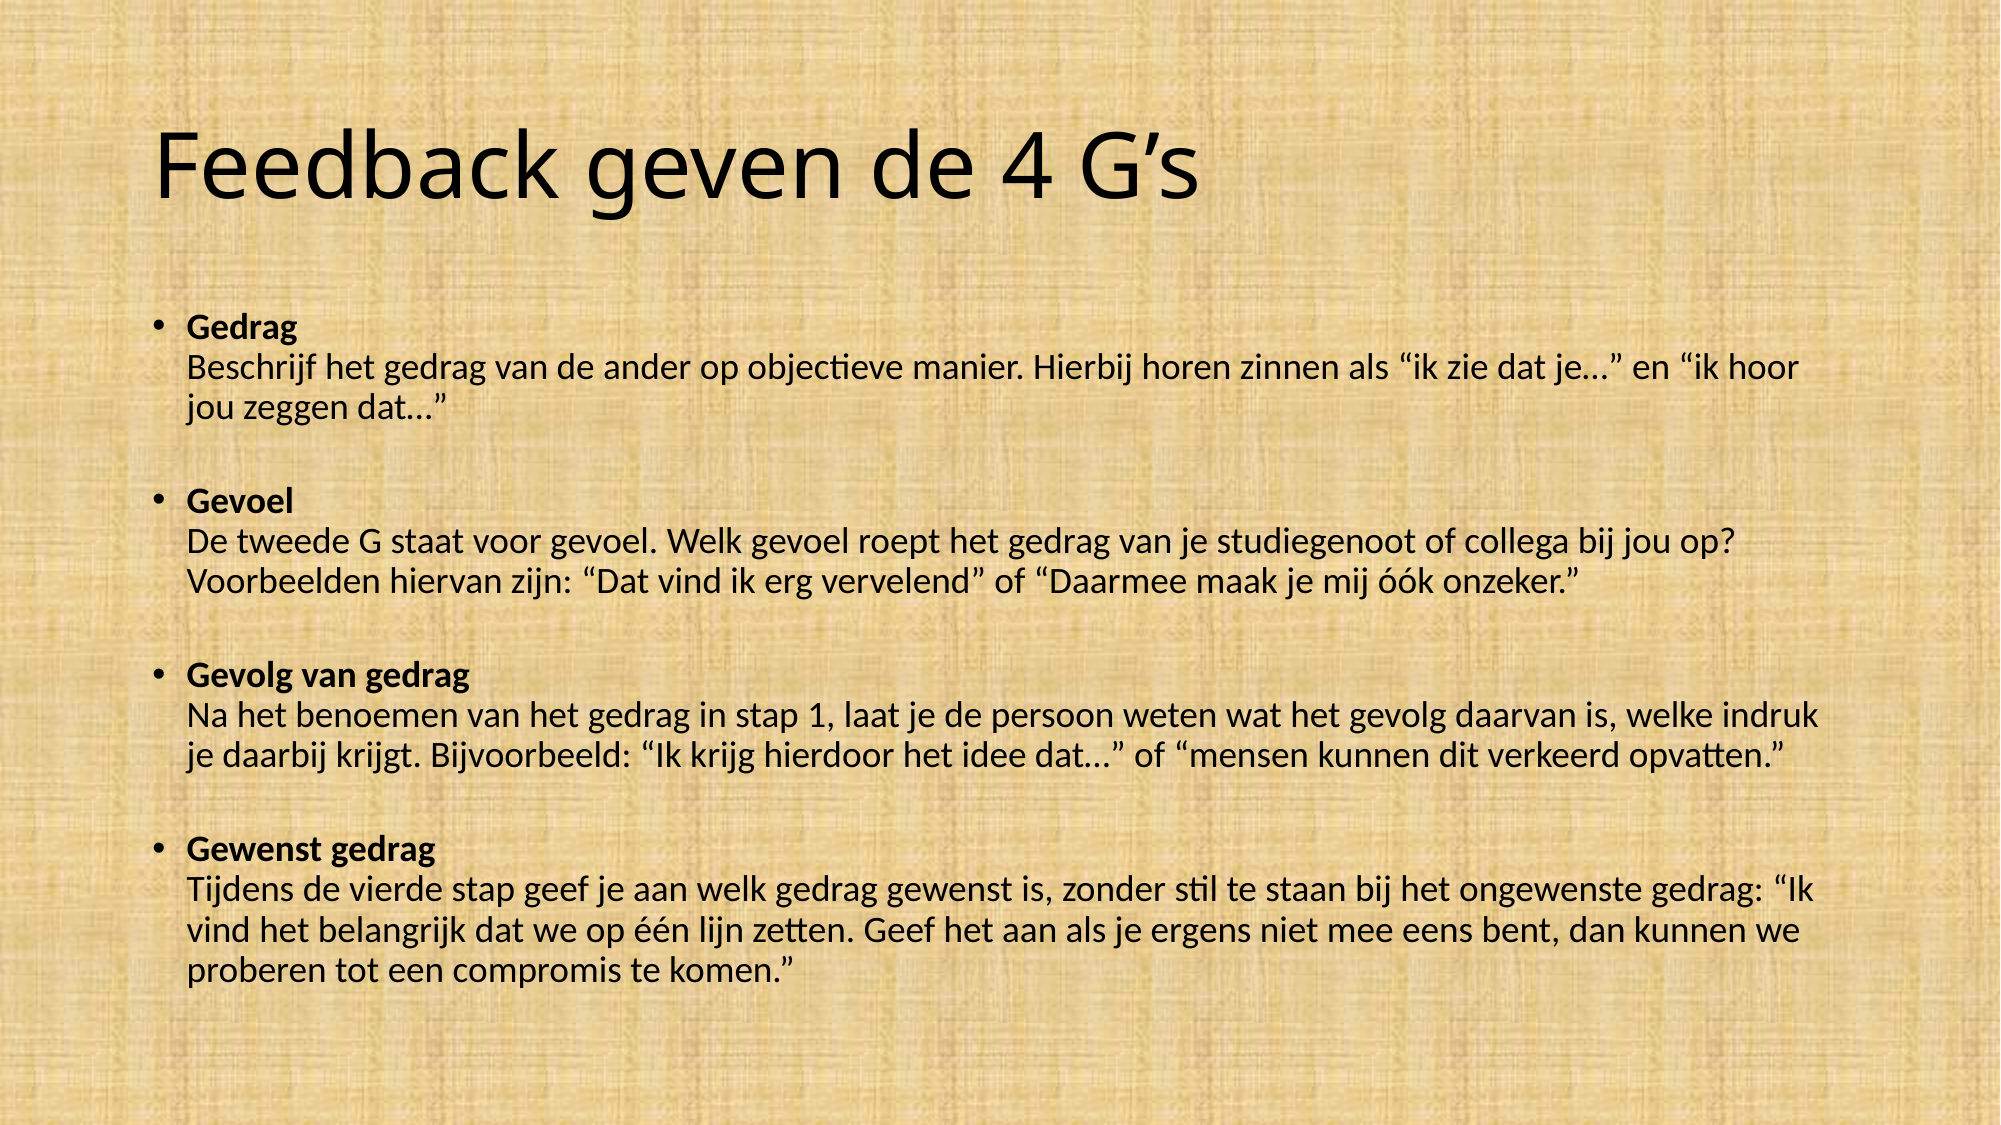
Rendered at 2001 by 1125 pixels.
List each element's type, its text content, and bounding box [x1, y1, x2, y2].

title Feedback geven de 4 G’s [137, 59, 1863, 278]
list Gedrag​ Beschrijf het gedrag van de ander op objectieve manier. Hierbij horen zinnen als “ik zie dat je…” en “ik hoor jou zeggen dat…”​ ​ Gevoel​ De tweede G staat voor gevoel. Welk gevoel roept het gedrag van je studiegenoot of collega bij jou op? Voorbeelden hiervan zijn: “Dat vind ik erg vervelend” of “Daarmee maak je mij óók onzeker.”​ ​ Gevolg van gedrag​ Na het benoemen van het gedrag in stap 1, laat je de persoon weten wat het gevolg daarvan is, welke indruk je daarbij krijgt. Bijvoorbeeld: “Ik krijg hierdoor het idee dat…” of “mensen kunnen dit verkeerd opvatten.”​ ​ Gewenst gedrag​ Tijdens de vierde stap geef je aan welk gedrag gewenst is, zonder stil te staan bij het ongewenste gedrag: “Ik vind het belangrijk dat we op één lijn zetten. Geef het aan als je ergens niet mee eens bent, dan kunnen we proberen tot een compromis te komen.”​ [137, 299, 1863, 1014]
picture [0, 0, 2001, 1125]
